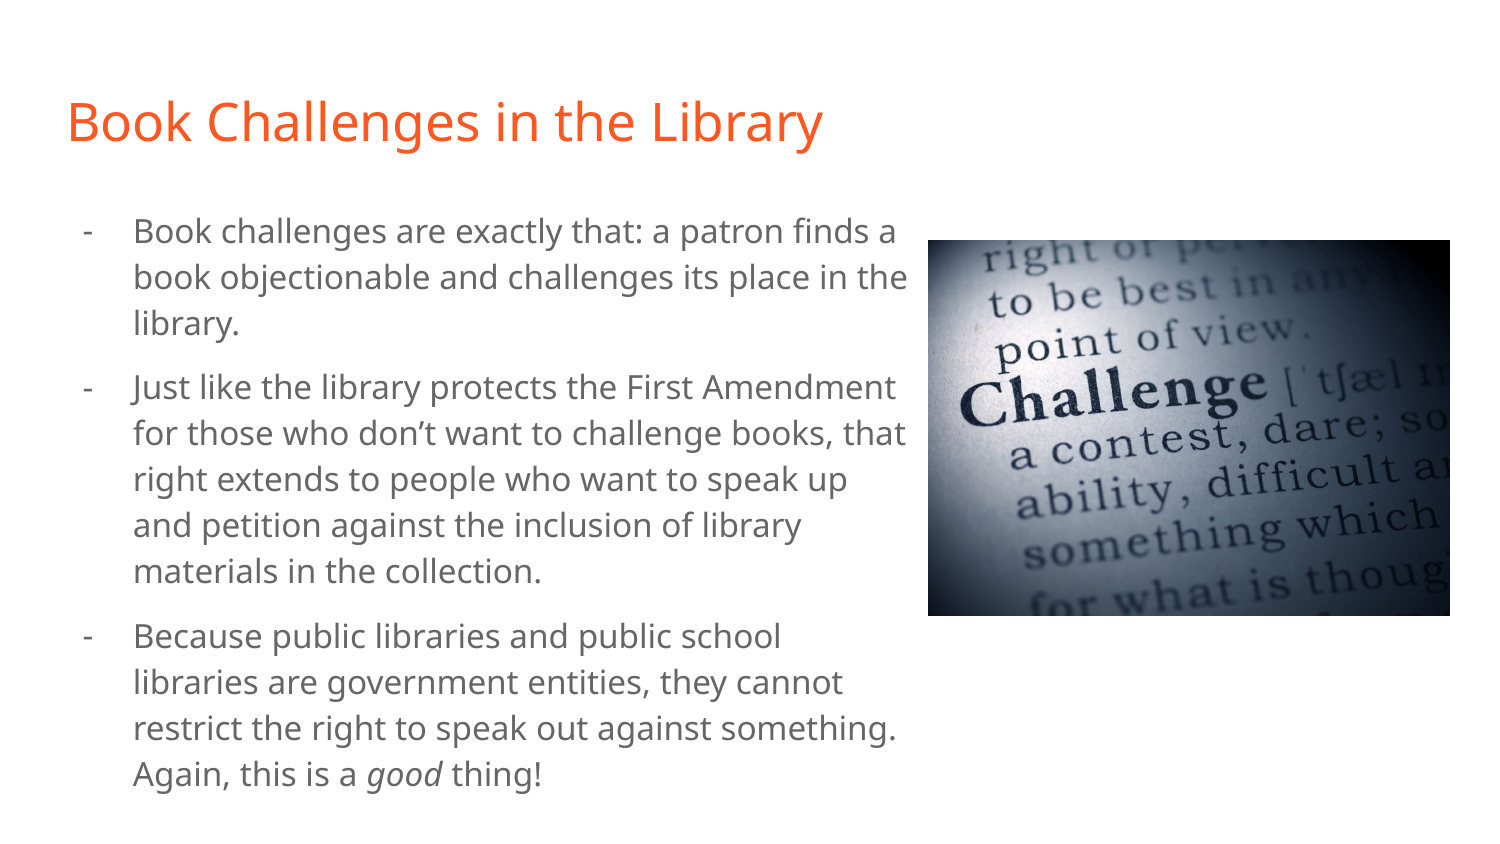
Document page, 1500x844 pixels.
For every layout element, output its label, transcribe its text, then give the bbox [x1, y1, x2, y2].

title Book Challenges in the Library [51, 72, 1449, 167]
picture [928, 239, 1451, 616]
list Book challenges are exactly that: a patron finds a book objectionable and challenges its place in the library. Just like the library protects the First Amendment for those who don’t want to challenge books, that right extends to people who want to speak up and petition against the inclusion of library materials in the collection. Because public libraries and public school libraries are government entities, they cannot restrict the right to speak out against something. Again, this is a good thing! [51, 189, 929, 818]
